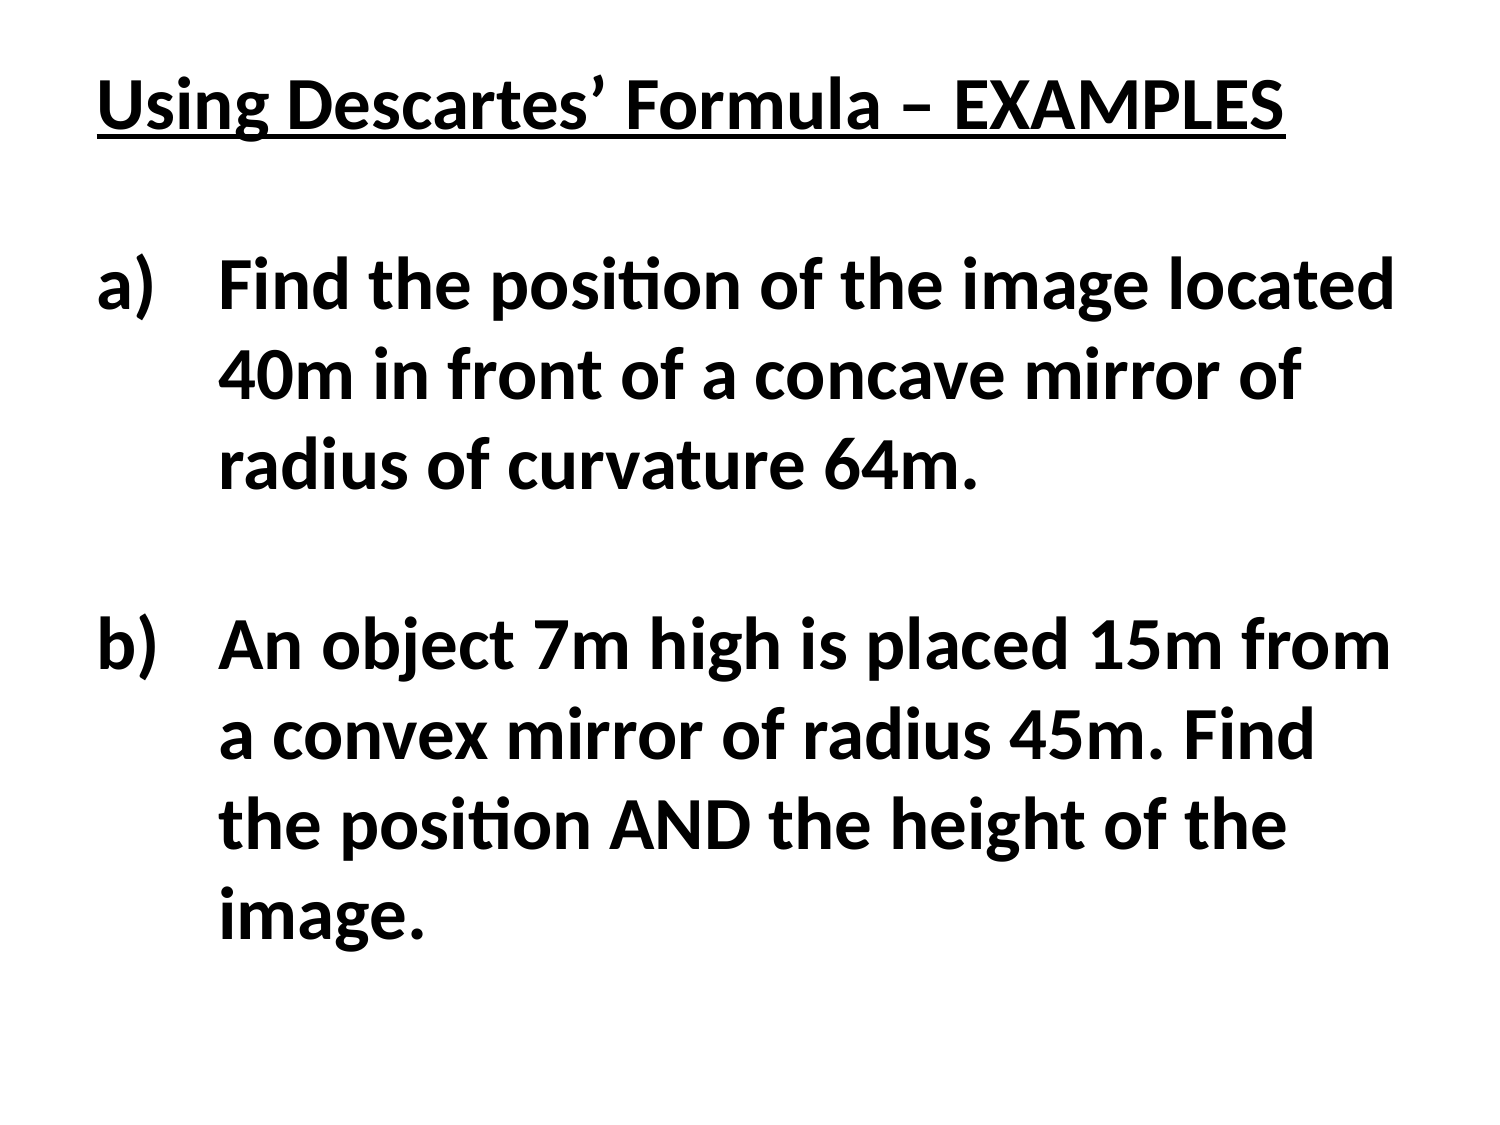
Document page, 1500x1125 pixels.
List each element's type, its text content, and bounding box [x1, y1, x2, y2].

text_box Using Descartes’ Formula – EXAMPLES Find the position of the image located 40m in front of a concave mirror of radius of curvature 64m. An object 7m high is placed 15m from a convex mirror of radius 45m. Find the position AND the height of the image. [81, 46, 1418, 962]
